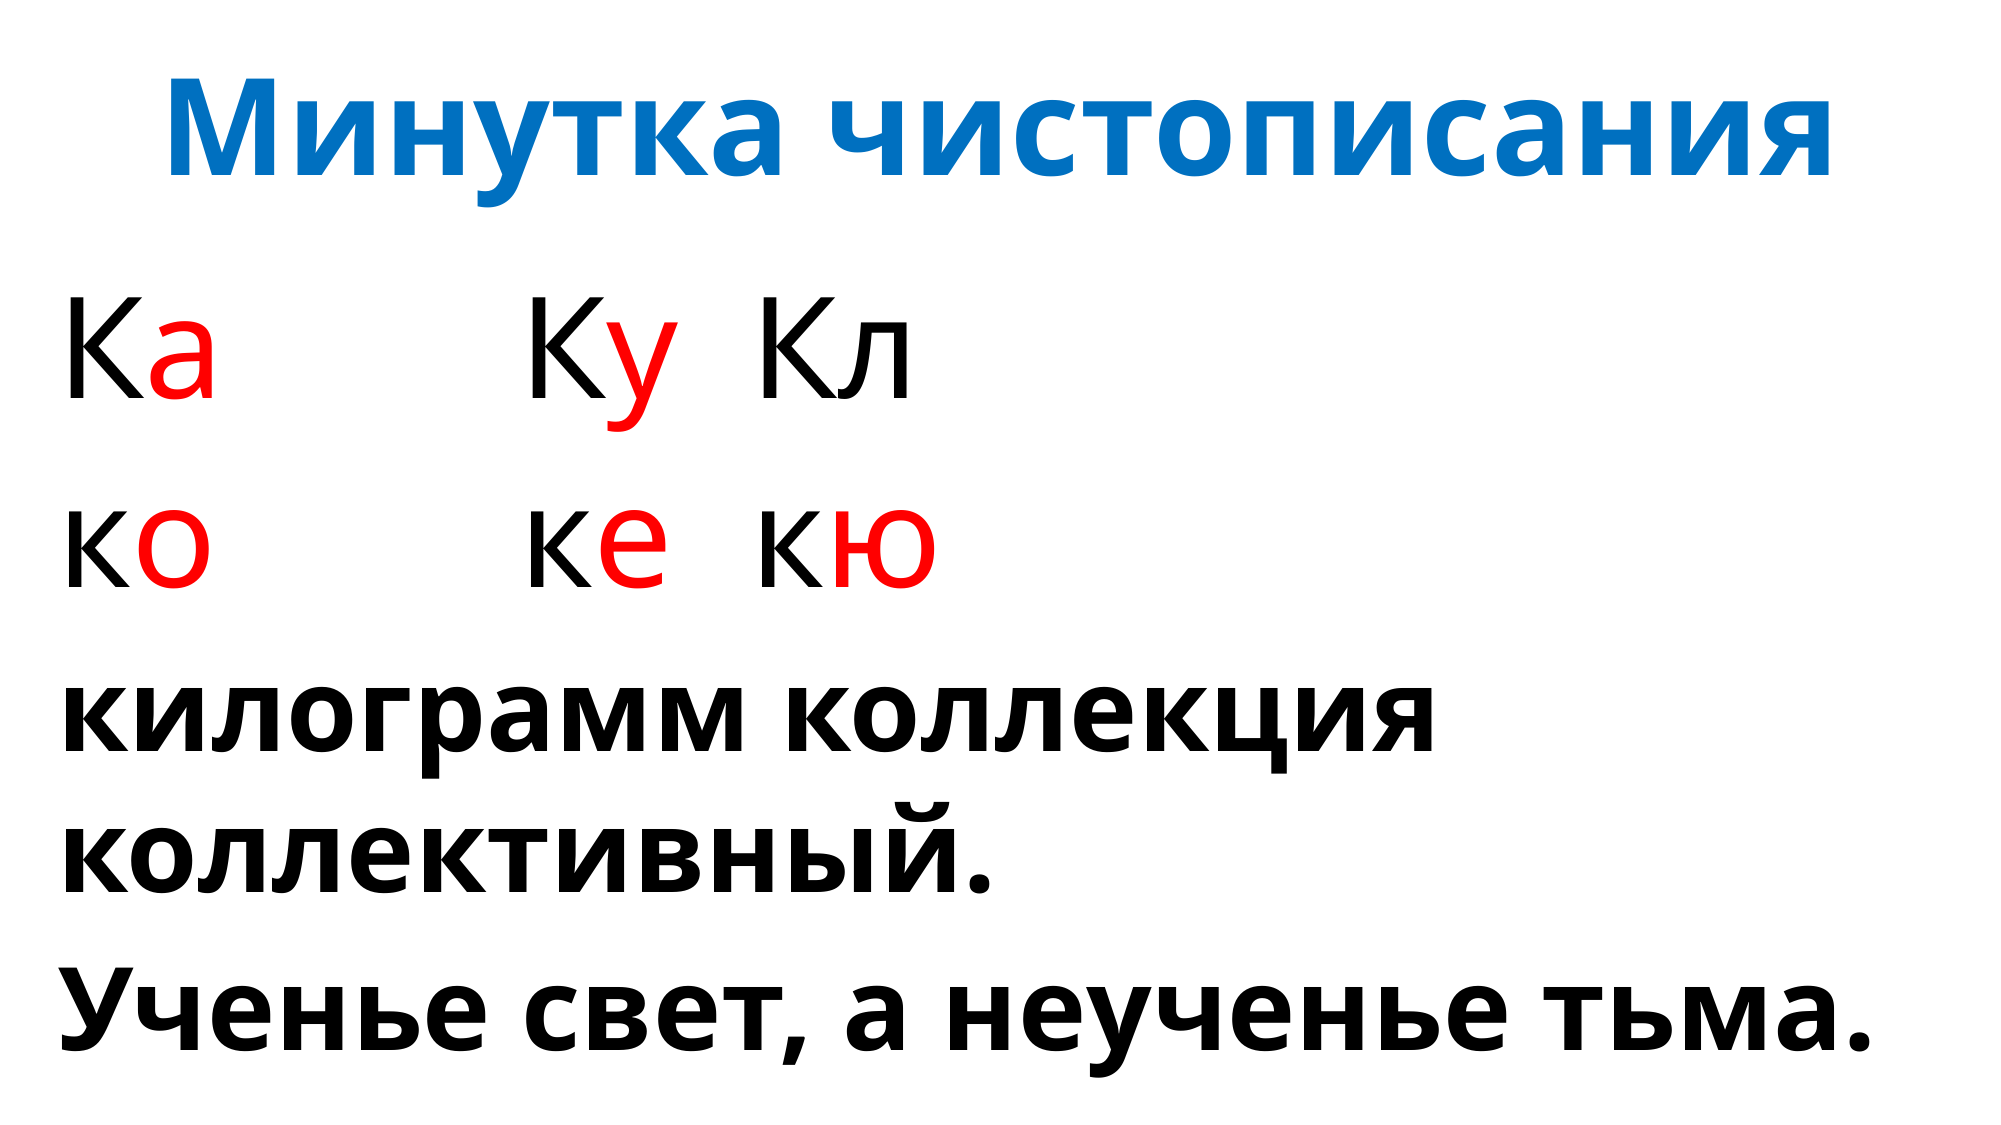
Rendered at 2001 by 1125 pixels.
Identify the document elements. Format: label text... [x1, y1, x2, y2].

title Минутка чистописания [137, 32, 1863, 221]
list Ка Ку Кл ко ке кю килограмм коллекция коллективный. Ученье свет, а неученье тьма. [42, 252, 1988, 1093]
